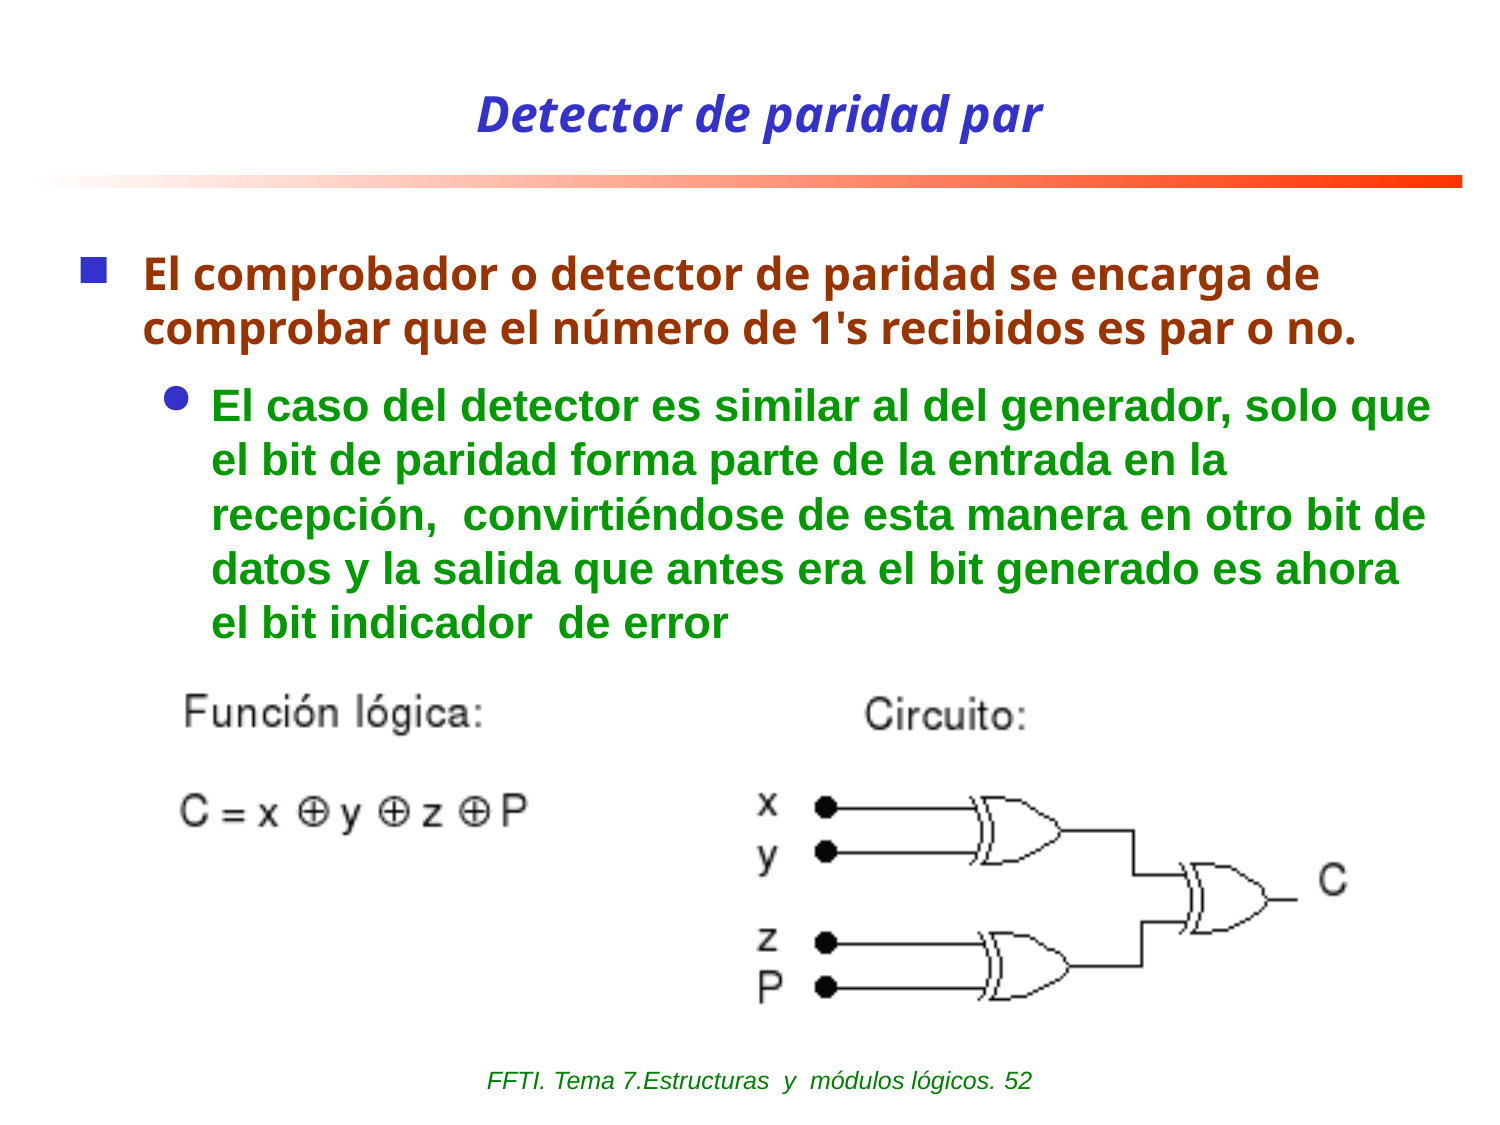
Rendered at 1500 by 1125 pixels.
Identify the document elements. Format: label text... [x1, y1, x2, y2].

title Detector de paridad par [68, 49, 1451, 176]
list El comprobador o detector de paridad se encarga de comprobar que el número de 1's recibidos es par o no. El caso del detector es similar al del generador, solo que el bit de paridad forma parte de la entrada en la recepción, convirtiéndose de esta manera en otro bit de datos y la salida que antes era el bit generado es ahora el bit indicador de error [68, 237, 1451, 658]
footer FFTI. Tema 7.Estructuras y módulos lógicos. 52 [68, 1056, 1451, 1103]
picture [161, 656, 1374, 1011]
